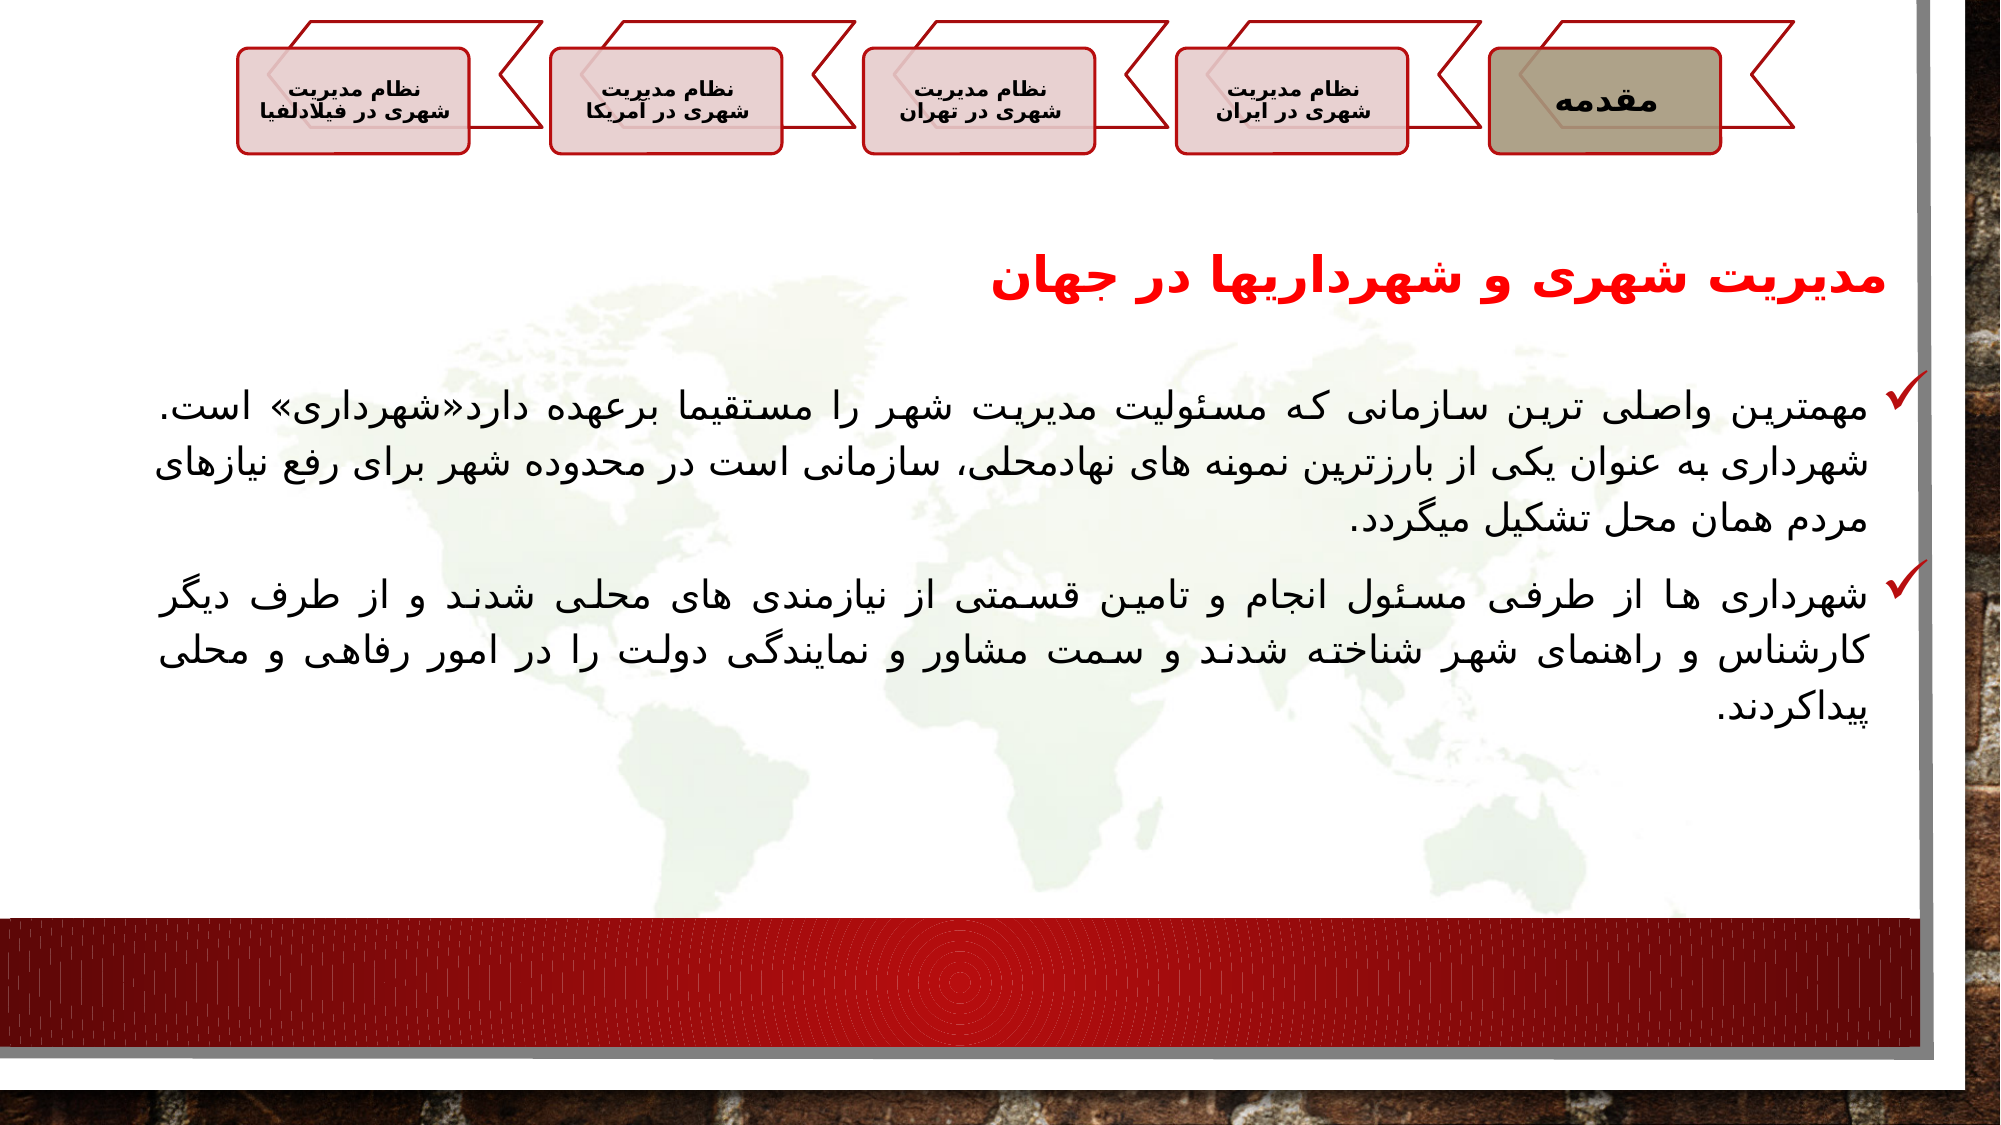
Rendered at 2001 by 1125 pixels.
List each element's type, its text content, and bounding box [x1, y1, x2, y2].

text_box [237, 6, 1795, 169]
list مهمترین واصلی ترین سازمانی که مسئولیت مدیریت شهر را مستقیما برعهده دارد«شهرداری» است. شهرداری به عنوان یکی از بارزترین نمونه های نهادمحلی، سازمانی است در محدوده شهر برای رفع نیازهای مردم همان محل تشکیل میگردد. شهرداری ها از طرفی مسئول انجام و تامین قسمتی از نیازمندی های محلی شدند و از طرف دیگر کارشناس و راهنمای شهر شناخته شدند و سمت مشاور و نمایندگی دولت را در امور رفاهی و محلی پیداکردند. [88, 364, 1948, 1020]
picture [0, 0, 2001, 1125]
list مدیریت شهری و شهرداریها در جهان [46, 216, 1905, 317]
picture [0, 0, 1917, 918]
